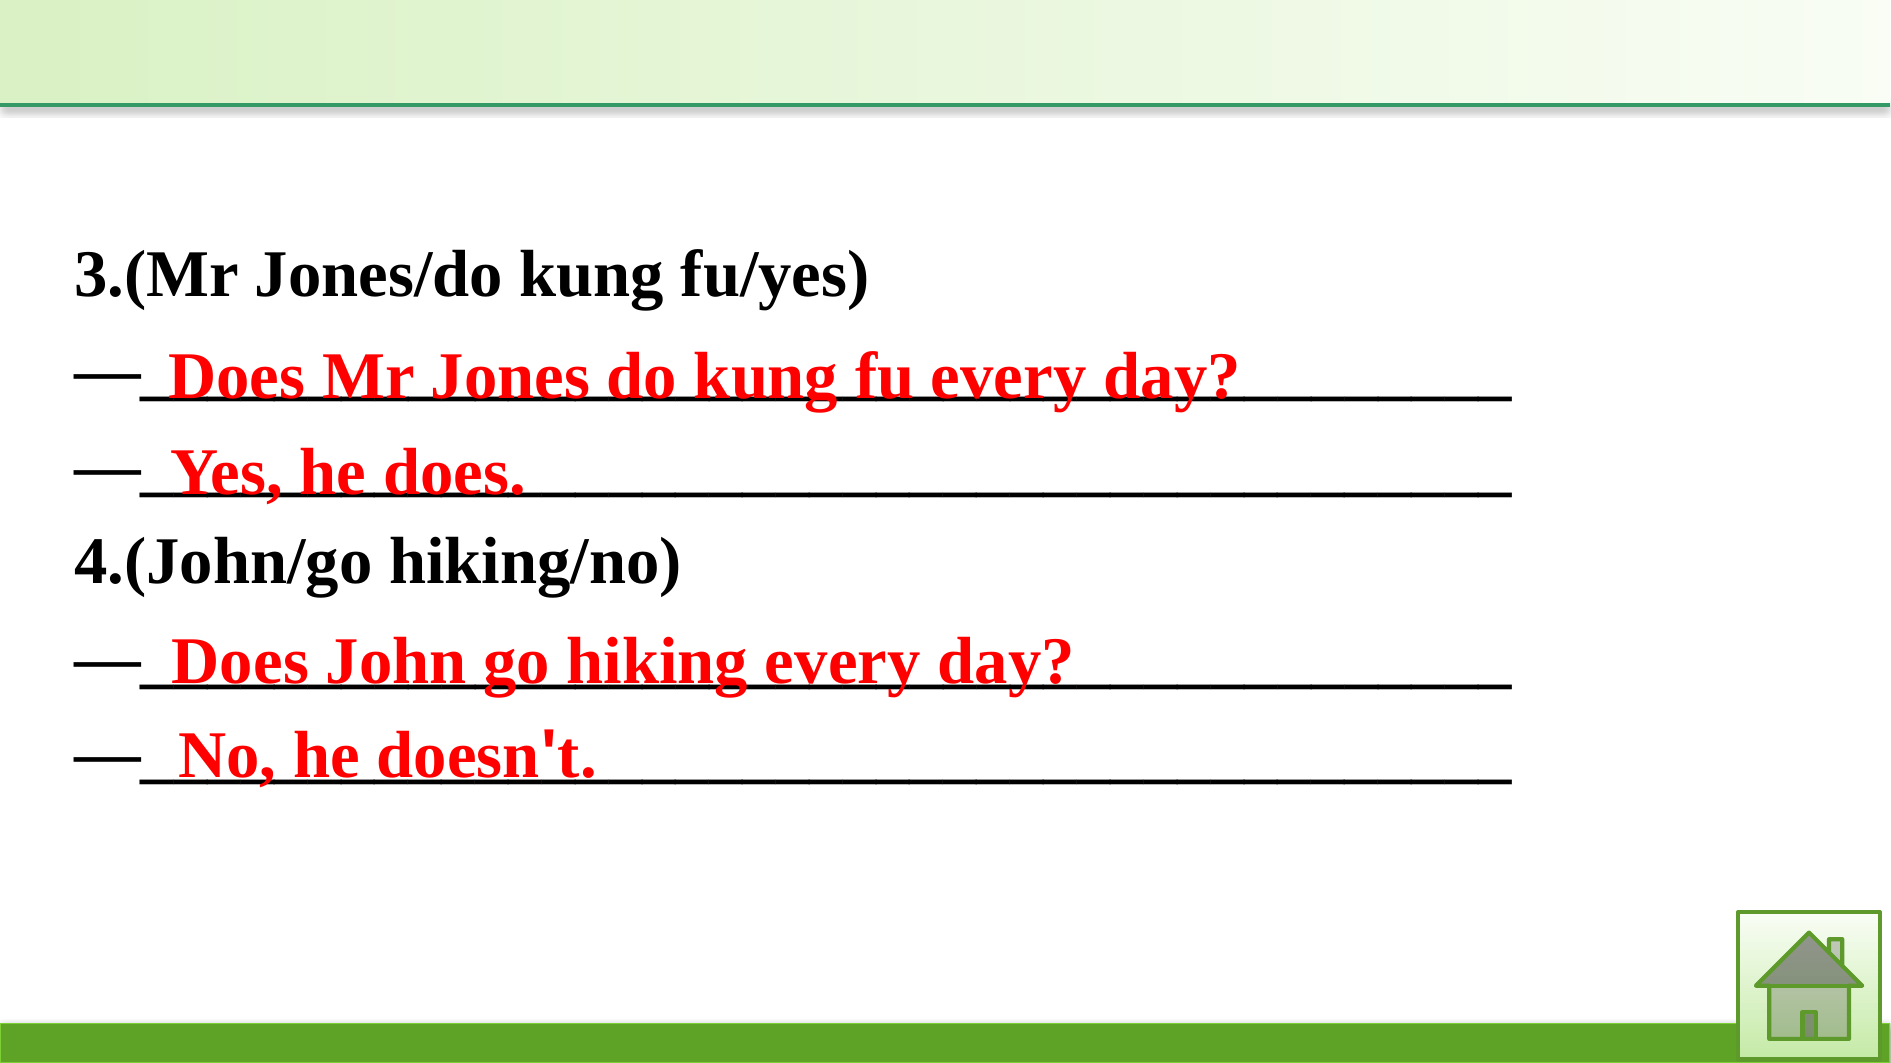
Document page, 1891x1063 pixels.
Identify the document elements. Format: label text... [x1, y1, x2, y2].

text_box No, he doesn't. [163, 687, 629, 798]
text_box 3.(Mr Jones/do kung fu/yes) —_________________________________________ —_________________________________________ 4.(John/go hiking/no) —_________________________________________ —_________________________________________ [59, 206, 1833, 797]
text_box Does Mr Jones do kung fu every day? [153, 308, 1891, 419]
text_box Yes, he does. [155, 404, 559, 516]
text_box Does John go hiking every day? [156, 593, 1108, 705]
